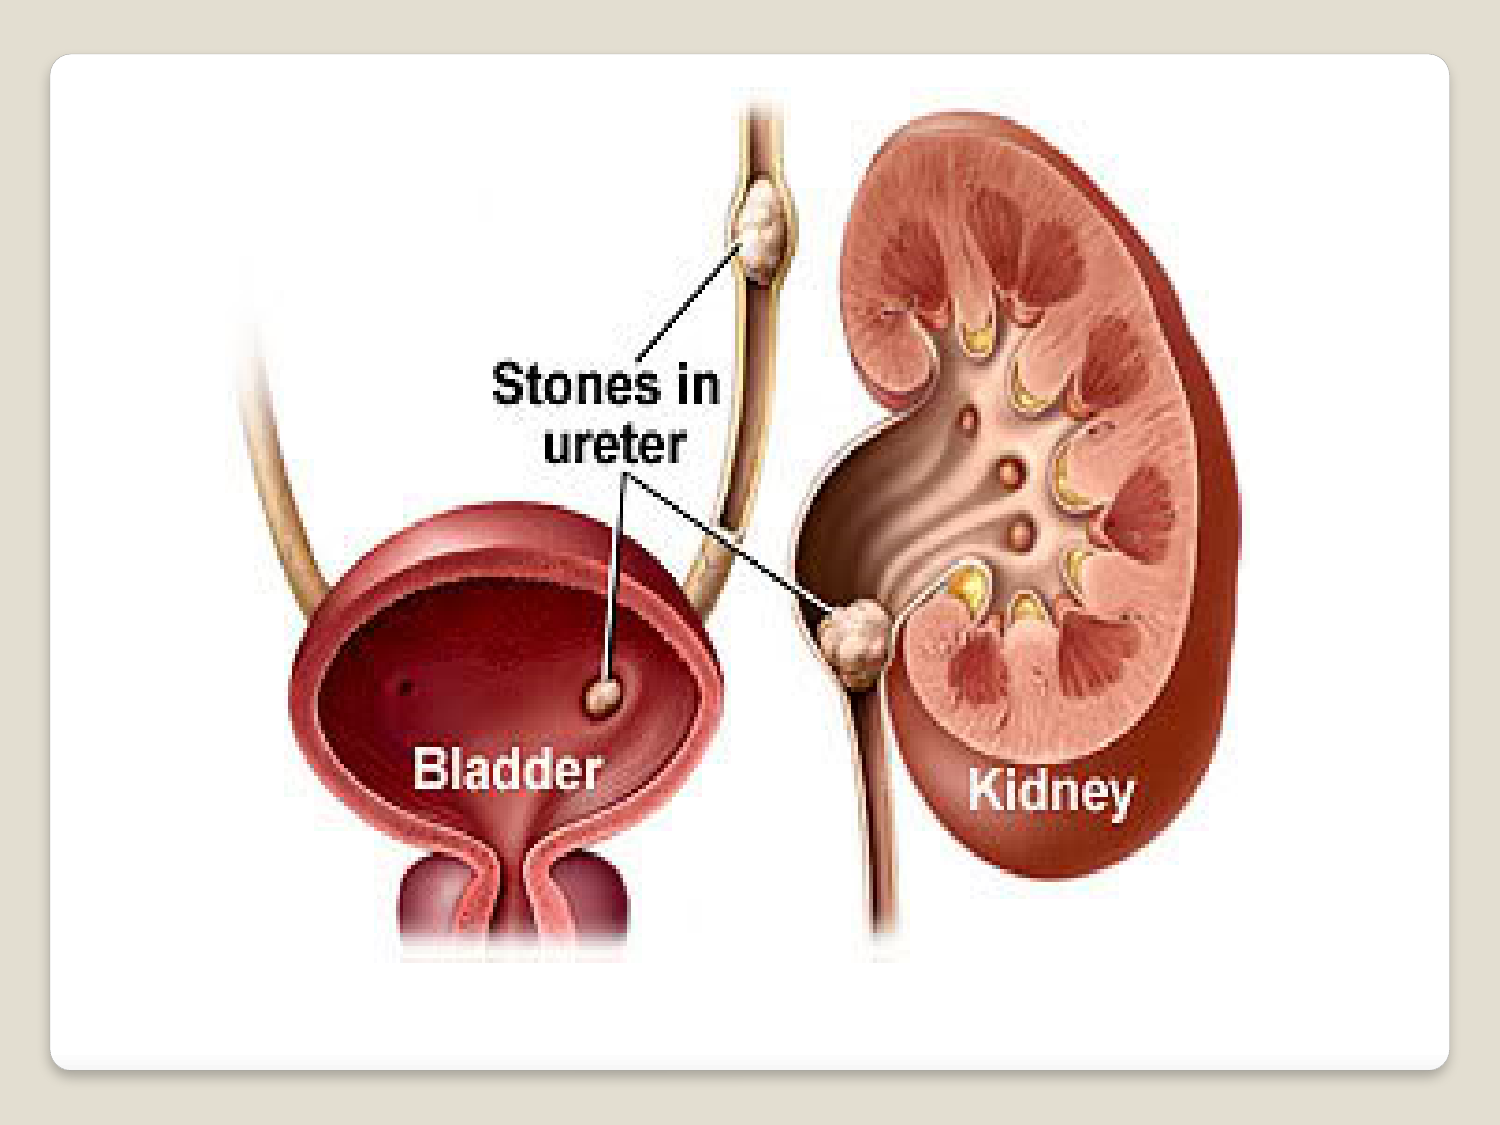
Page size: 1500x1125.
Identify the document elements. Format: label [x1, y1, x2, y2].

picture [224, 87, 1251, 963]
